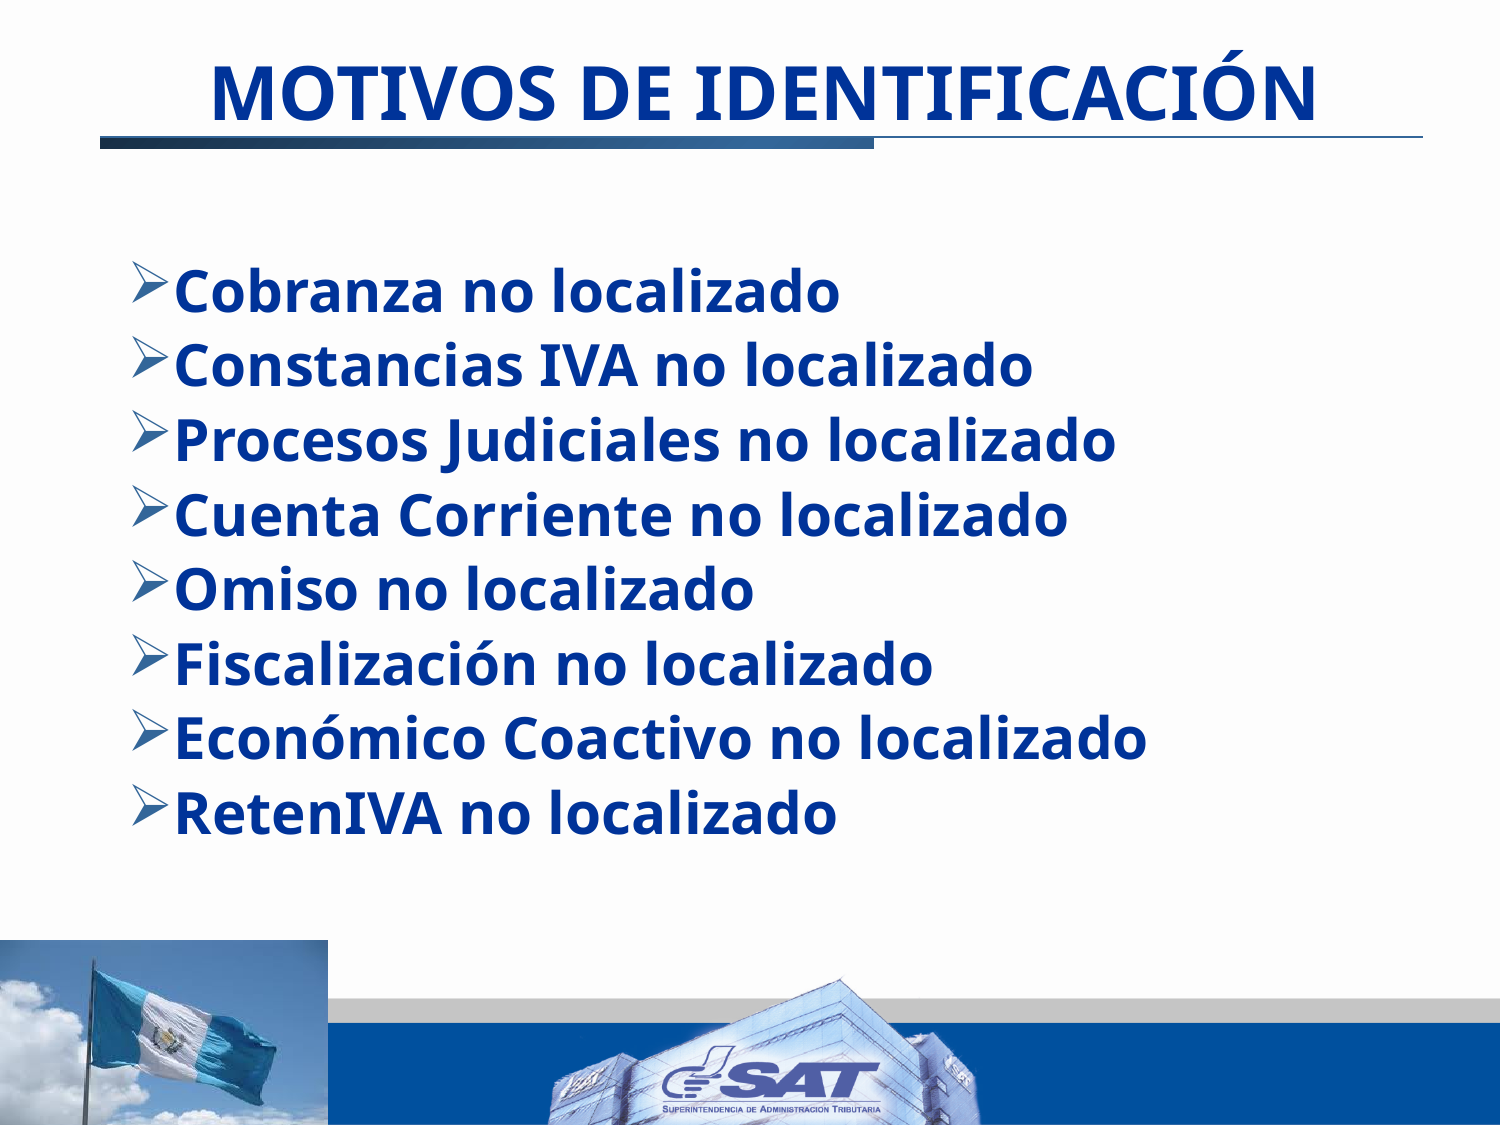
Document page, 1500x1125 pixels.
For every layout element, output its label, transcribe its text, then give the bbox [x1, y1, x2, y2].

picture [0, 0, 1500, 1125]
list Cobranza no localizado Constancias IVA no localizado Procesos Judiciales no localizado Cuenta Corriente no localizado Omiso no localizado Fiscalización no localizado Económico Coactivo no localizado RetenIVA no localizado [111, 172, 1424, 929]
title MOTIVOS DE IDENTIFICACIÓN [93, 30, 1436, 144]
